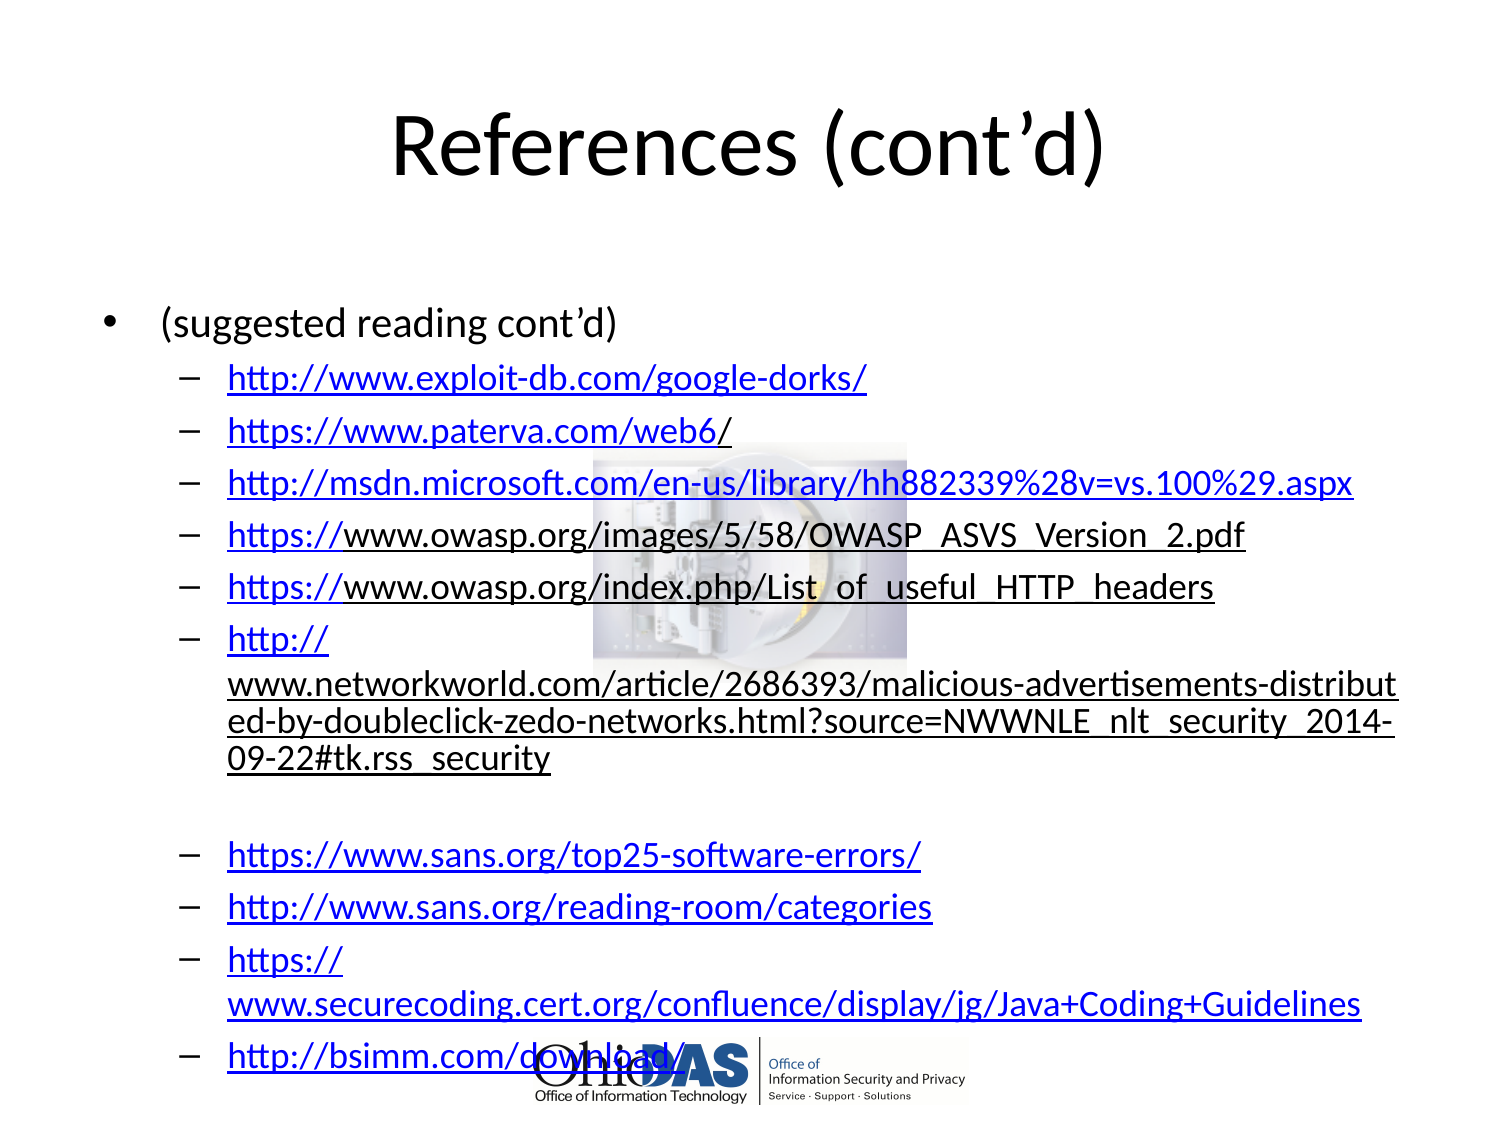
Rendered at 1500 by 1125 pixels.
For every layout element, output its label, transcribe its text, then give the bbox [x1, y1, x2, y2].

picture [533, 1037, 969, 1105]
title References (cont’d) [75, 45, 1425, 233]
list (suggested reading cont’d) http://www.exploit-db.com/google-dorks/ https://www.paterva.com/web6/ http://msdn.microsoft.com/en-us/library/hh882339%28v=vs.100%29.aspx https://www.owasp.org/images/5/58/OWASP_ASVS_Version_2.pdf https://www.owasp.org/index.php/List_of_useful_HTTP_headers http://www.networkworld.com/article/2686393/malicious-advertisements-distributed-by-doubleclick-zedo-networks.html?source=NWWNLE_nlt_security_2014-09-22#tk.rss_security https://www.sans.org/top25-software-errors/ http://www.sans.org/reading-room/categories https://www.securecoding.cert.org/confluence/display/jg/Java+Coding+Guidelines http://bsimm.com/download/ [87, 287, 1425, 1013]
